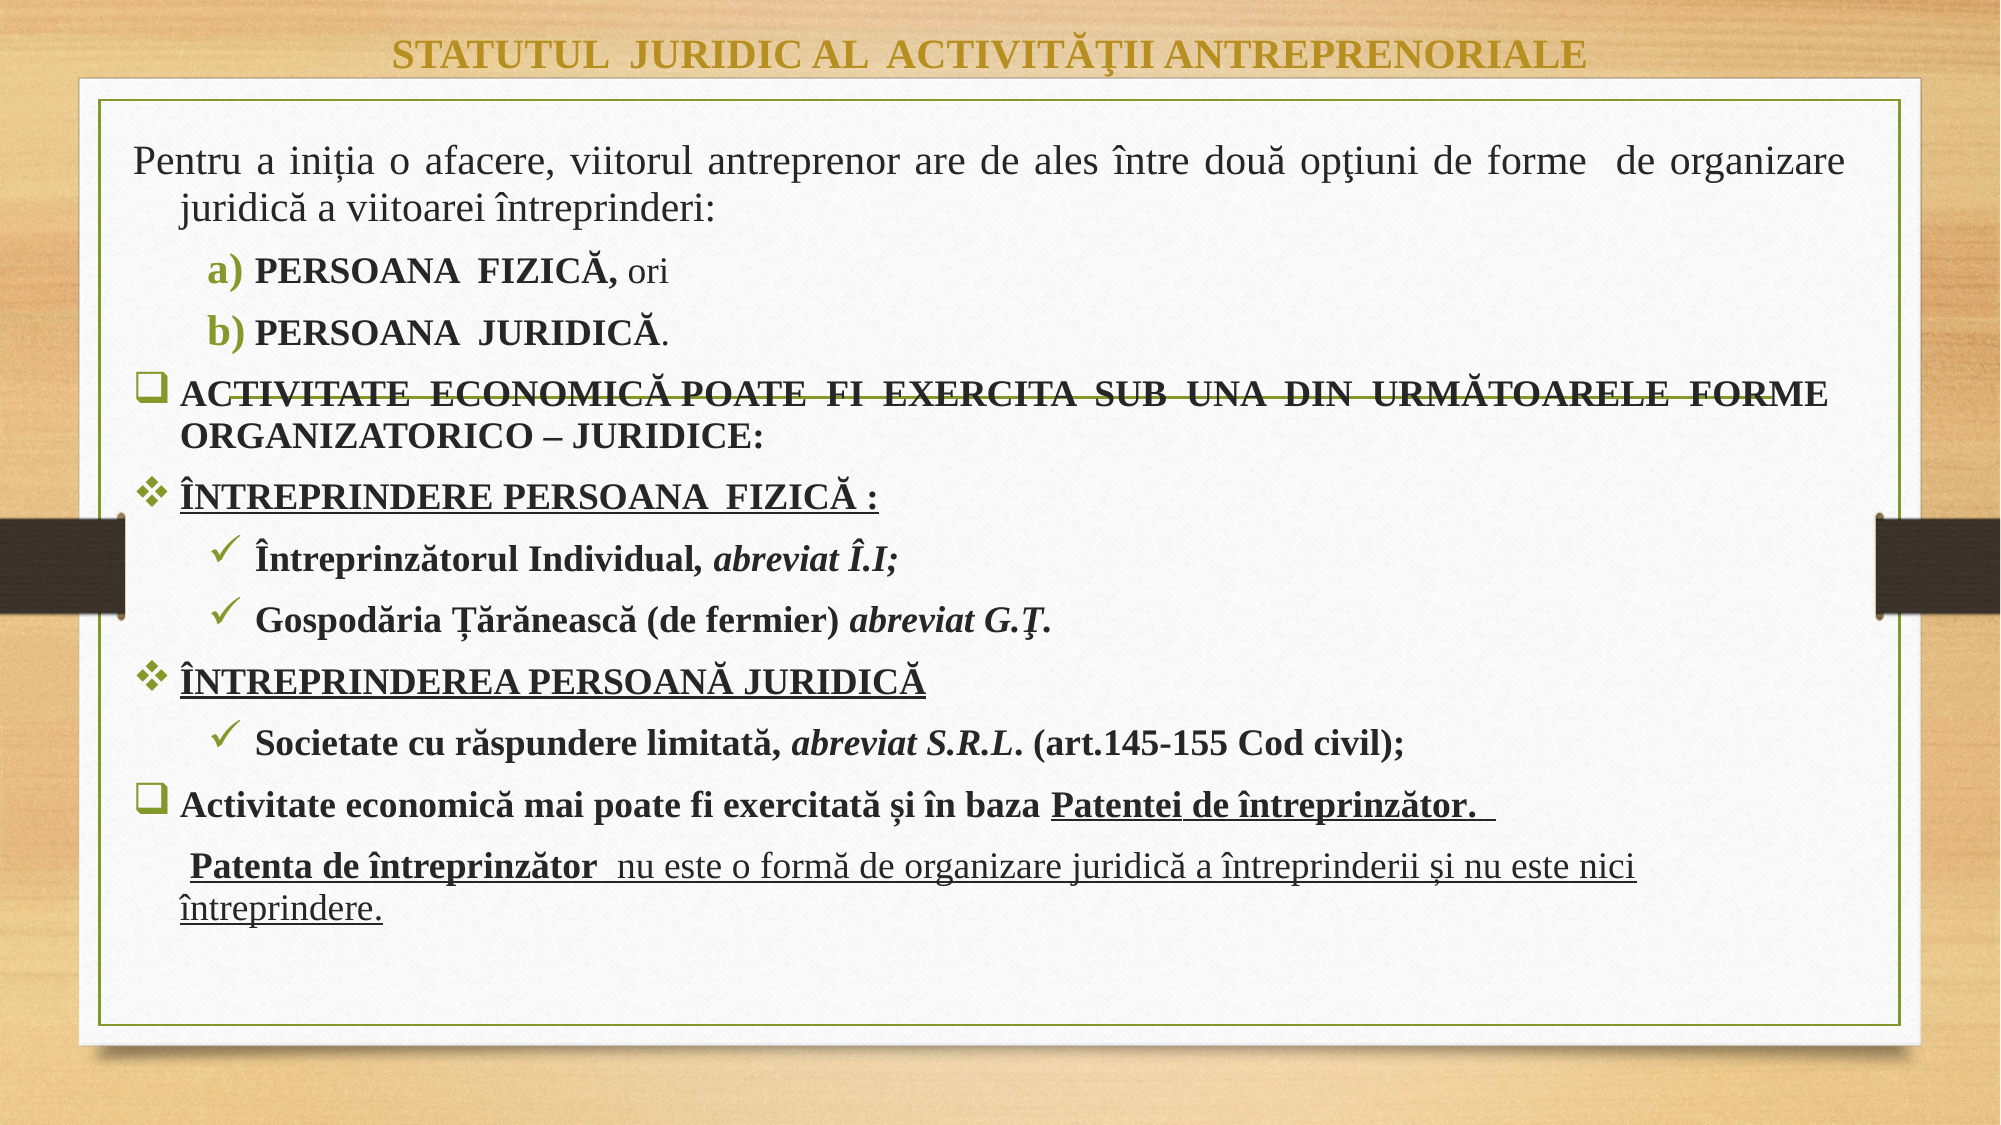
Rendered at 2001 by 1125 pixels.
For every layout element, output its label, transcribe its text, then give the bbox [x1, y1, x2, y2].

list STATUTUL JURIDIC AL ACTIVITĂŢII ANTREPRENORIALE Pentru a iniția o afacere, viitorul antreprenor are de ales între două opţiuni de forme de organizare juridică a viitoarei întreprinderi: PERSOANA FIZICĂ, ori PERSOANA JURIDICĂ. ACTIVITATE ECONOMICĂ POATE FI EXERCITA SUB UNA DIN URMĂTOARELE FORME ORGANIZATORICO – JURIDICE: ÎNTREPRINDERE PERSOANA FIZICĂ : Întreprinzătorul Individual, abreviat Î.I; Gospodăria Țărănească (de fermier) abreviat G.Ţ. ÎNTREPRINDEREA PERSOANĂ JURIDICĂ Societate cu răspundere limitată, abreviat S.R.L. (art.145-155 Cod civil); Activitate economică mai poate fi exercitată și în baza Patentei de întreprinzător. Patenta de întreprinzător nu este o formă de organizare juridică a întreprinderii și nu este nici întreprindere. [117, 23, 1863, 1125]
picture [0, 0, 2001, 1125]
